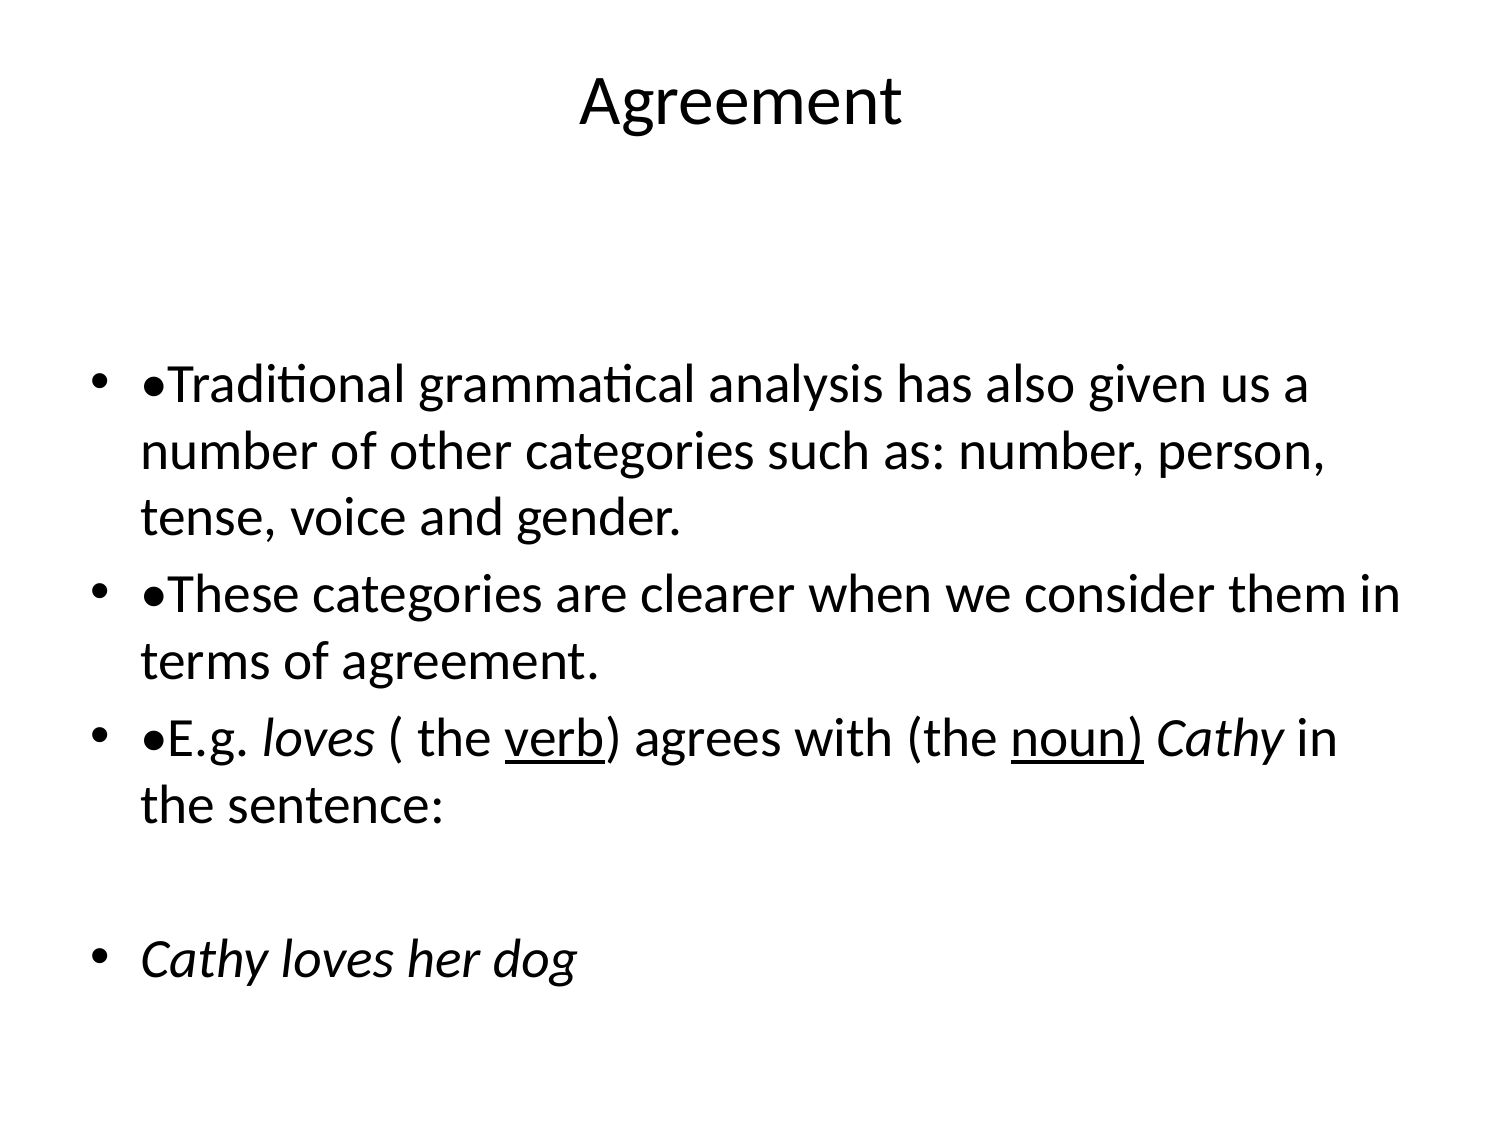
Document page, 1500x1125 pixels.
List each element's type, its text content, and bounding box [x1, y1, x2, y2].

title Agreement [75, 45, 1425, 233]
list •Traditional grammatical analysis has also given us a number of other categories such as: number, person, tense, voice and gender. •These categories are clearer when we consider them in terms of agreement. •E.g. loves ( the verb) agrees with (the noun) Cathy in the sentence: Cathy loves her dog [75, 262, 1425, 1005]
